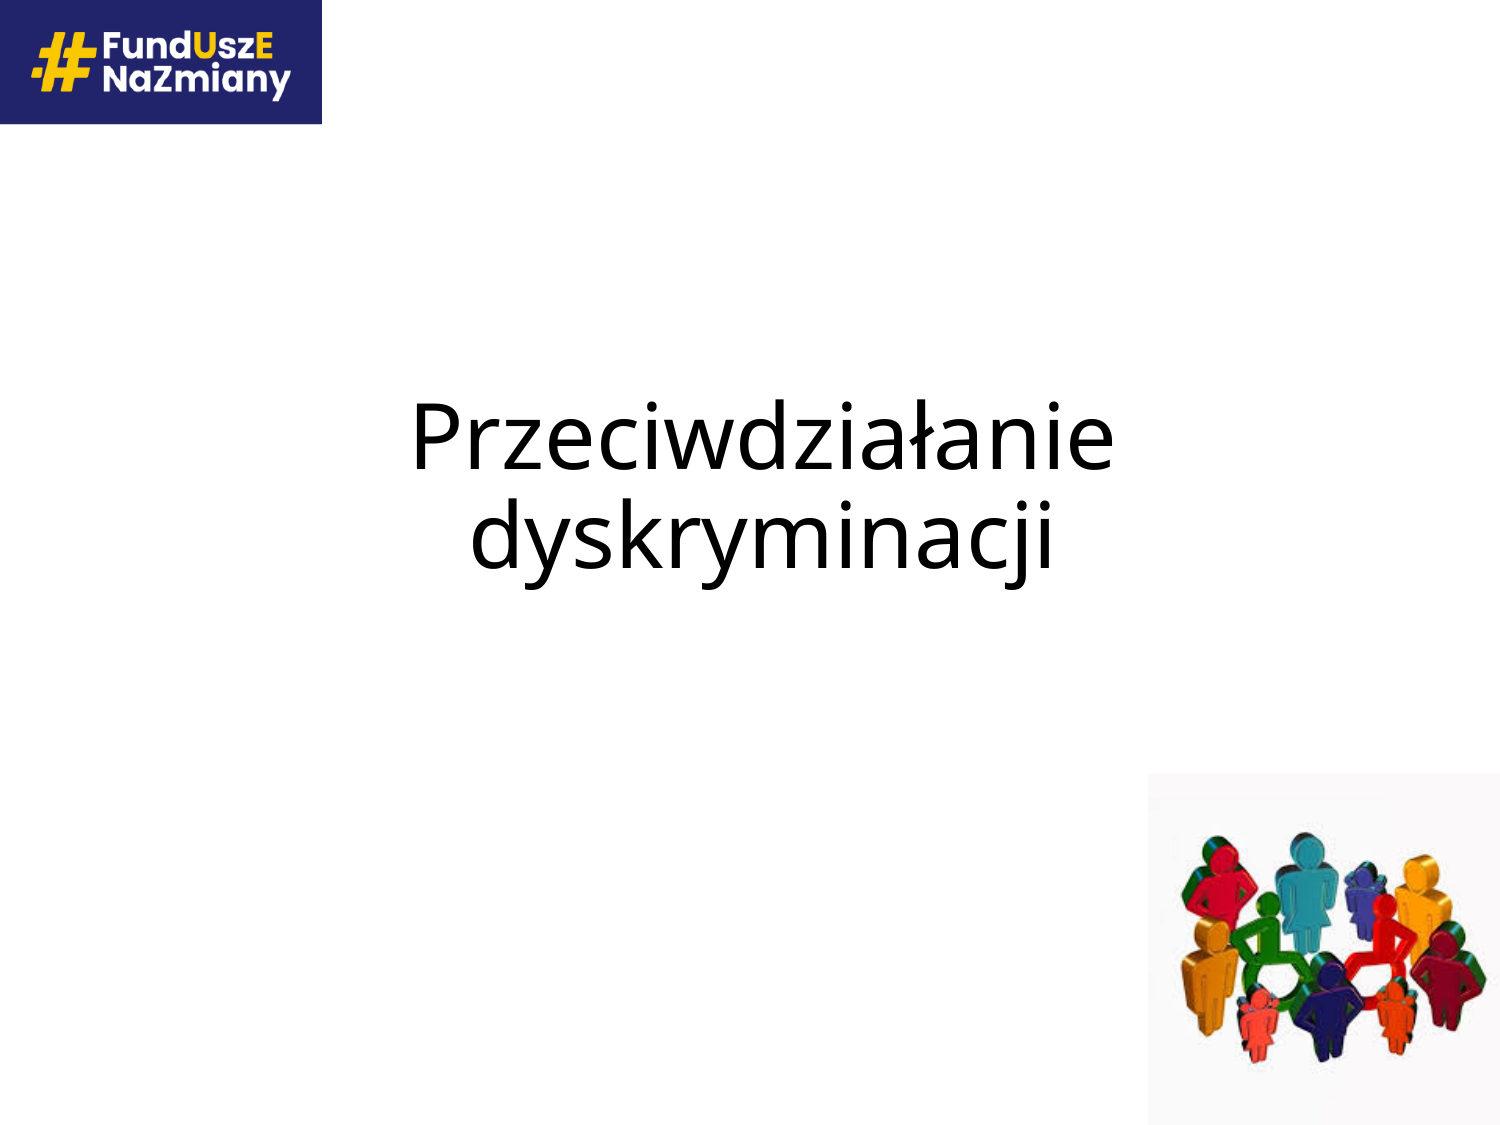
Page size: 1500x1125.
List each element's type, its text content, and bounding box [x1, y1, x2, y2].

title Przeciwdziałanie dyskryminacji [116, 399, 1411, 579]
picture [0, 0, 1500, 1125]
